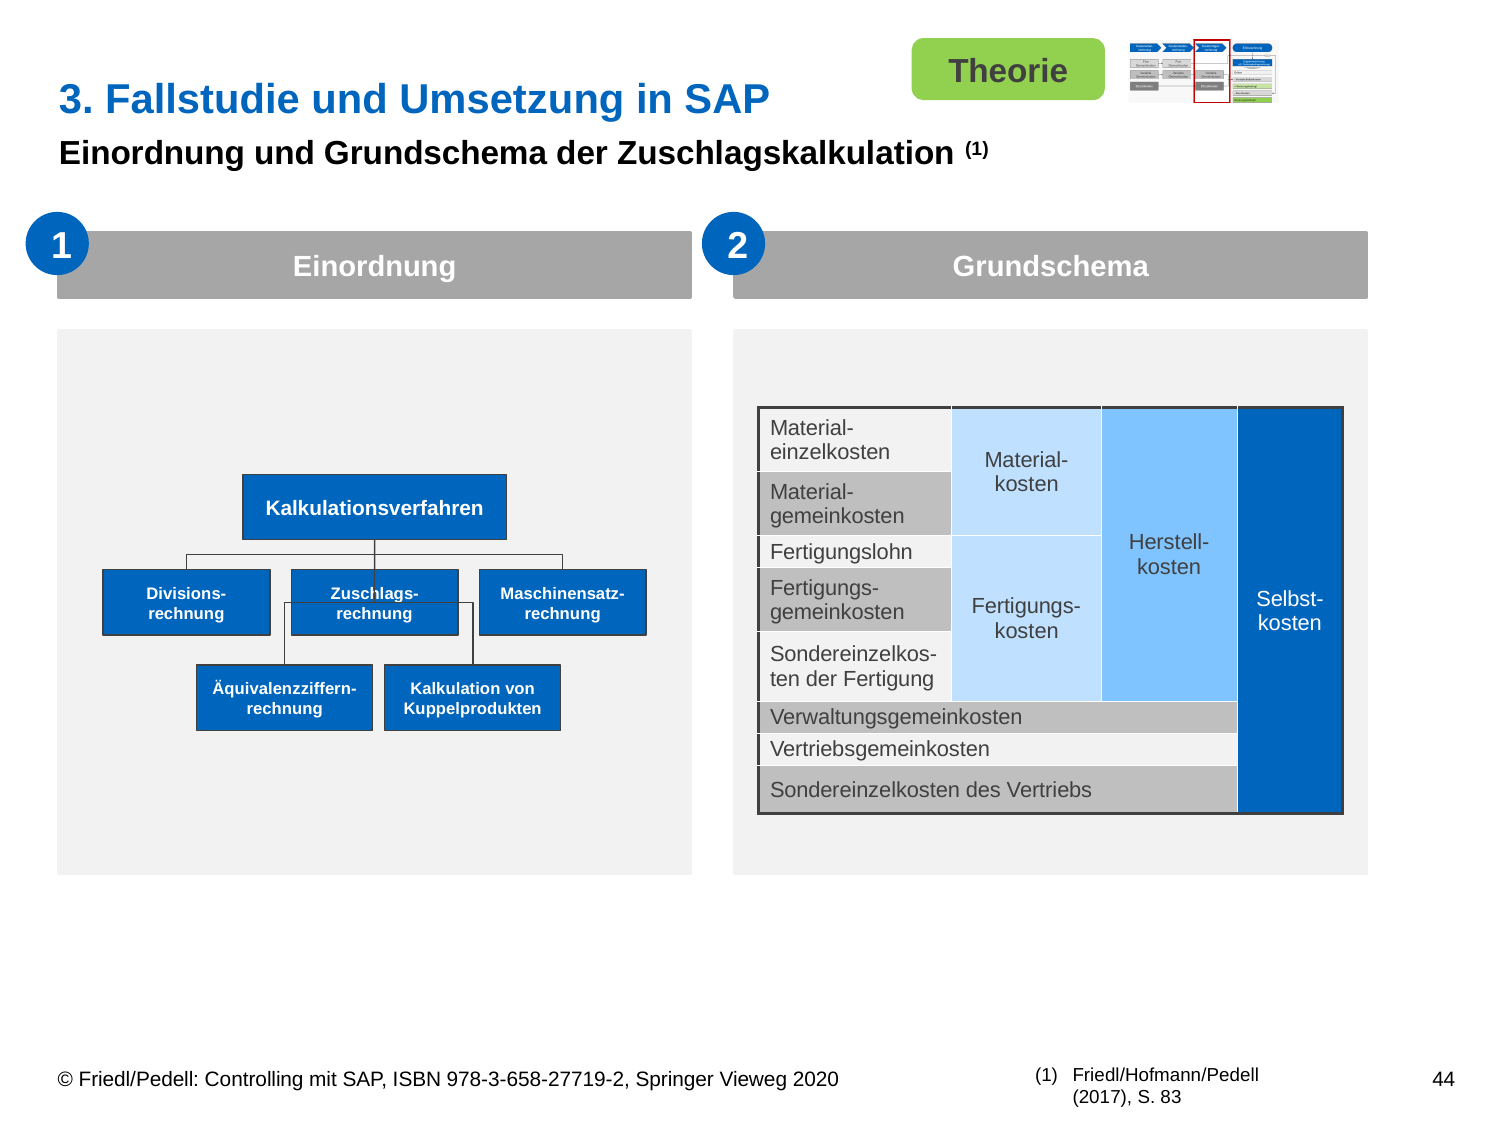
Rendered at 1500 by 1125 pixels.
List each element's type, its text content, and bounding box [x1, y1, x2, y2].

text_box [1128, 39, 1280, 104]
list Einordnung und Grundschema der Zuschlagskalkulation (1) [58, 121, 1278, 171]
text_box Einordnung [57, 231, 692, 299]
slide_number 44 [1262, 1058, 1470, 1119]
table_header Herstell-kosten [1102, 409, 1237, 701]
table_header Material-kosten [952, 409, 1101, 535]
table_cell Material- gemeinkosten [760, 472, 951, 535]
table_cell Fertigungs-kosten [952, 536, 1101, 701]
text_box 2 [701, 211, 766, 276]
table_cell Fertigungs- gemeinkosten [760, 568, 951, 631]
text_box 1 [25, 211, 89, 276]
text_box Friedl/Hofmann/Pedell (2017), S. 83 [1020, 1054, 1278, 1115]
table_cell Fertigungslohn [760, 536, 951, 567]
table_cell Sondereinzelkosten des Vertriebs [760, 766, 1237, 812]
title 3. Fallstudie und Umsetzung in SAP [58, 58, 1278, 119]
table_cell Verwaltungsgemeinkosten [760, 702, 1237, 733]
text_box [733, 329, 1368, 875]
footer © Friedl/Pedell: Controlling mit SAP, ISBN 978-3-658-27719-2, Springer Vieweg 2020 [42, 1058, 1235, 1113]
table_cell Sondereinzelkos-ten der Fertigung [760, 632, 951, 701]
table_header Selbst-kosten [1238, 409, 1341, 812]
table_cell Vertriebsgemeinkosten [760, 734, 1237, 765]
text_box Theorie [911, 38, 1105, 101]
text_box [102, 474, 647, 731]
table_header Material- einzelkosten [760, 409, 951, 471]
text_box Grundschema [733, 231, 1368, 299]
text_box [57, 329, 692, 875]
